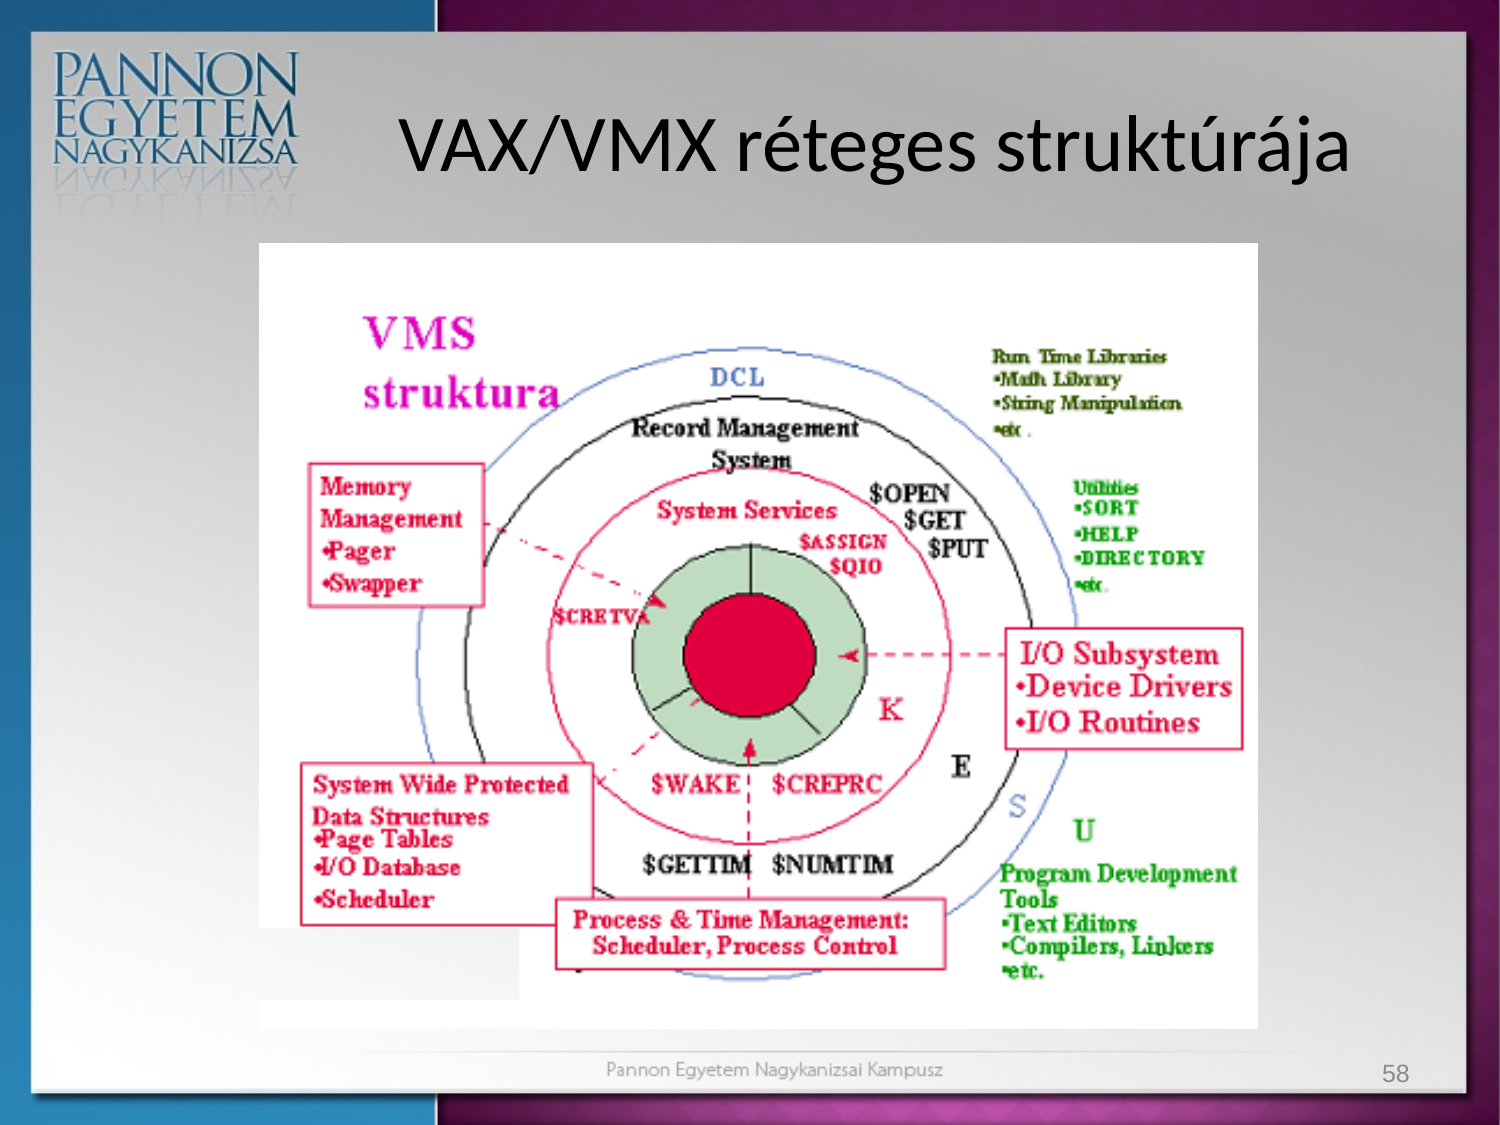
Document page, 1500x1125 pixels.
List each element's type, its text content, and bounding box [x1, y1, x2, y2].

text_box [212, 243, 1259, 1029]
picture [0, 0, 1500, 1125]
slide_number 58 [1074, 1042, 1425, 1103]
title VAX/VMX réteges struktúrája [328, 45, 1425, 233]
